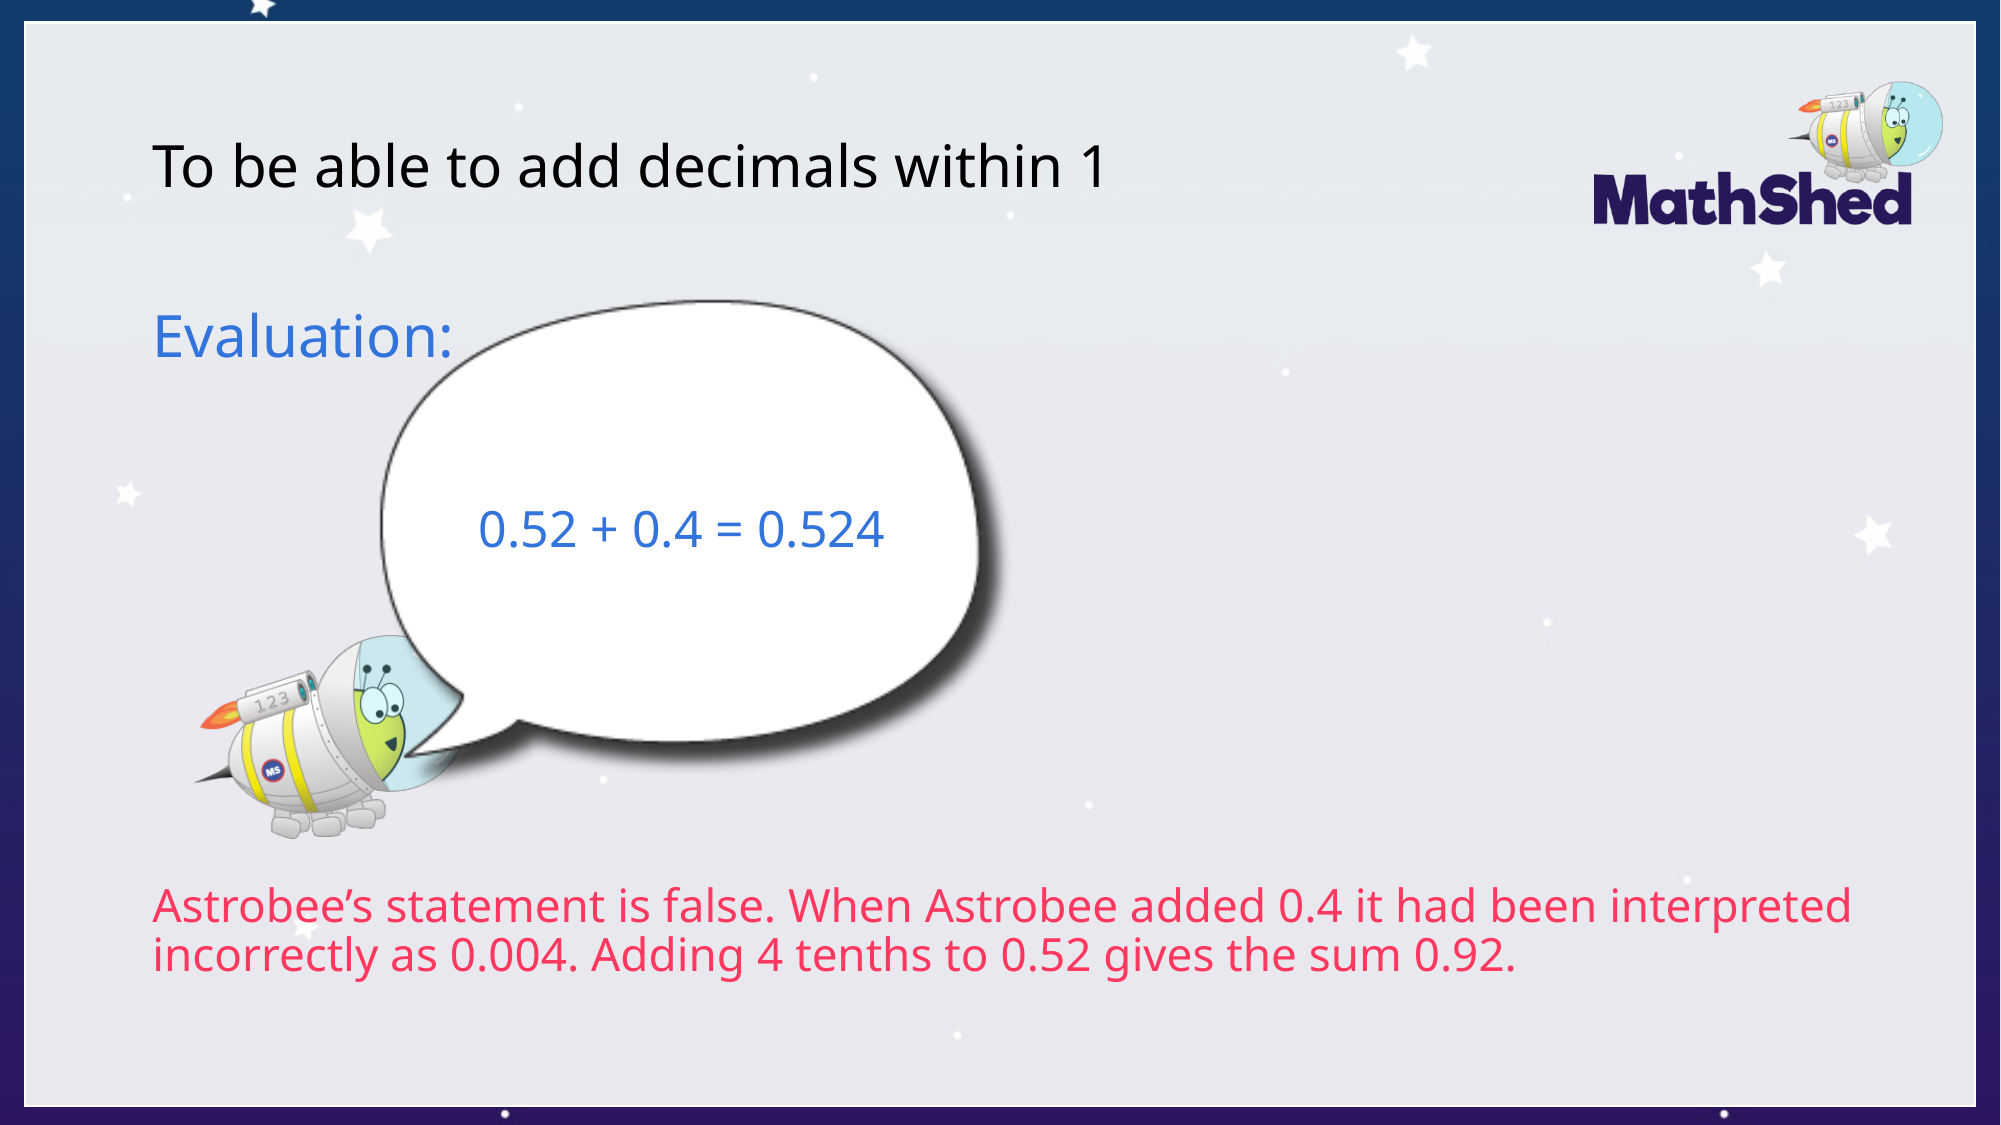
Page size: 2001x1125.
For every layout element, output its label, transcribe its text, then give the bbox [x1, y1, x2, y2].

list Evaluation: Astrobee’s statement is false. When Astrobee added 0.4 it had been interpreted incorrectly as 0.004. Adding 4 tenths to 0.52 gives the sum 0.92. [137, 299, 1894, 1014]
picture [0, 0, 2001, 1125]
title To be able to add decimals within 1 [137, 59, 1578, 278]
